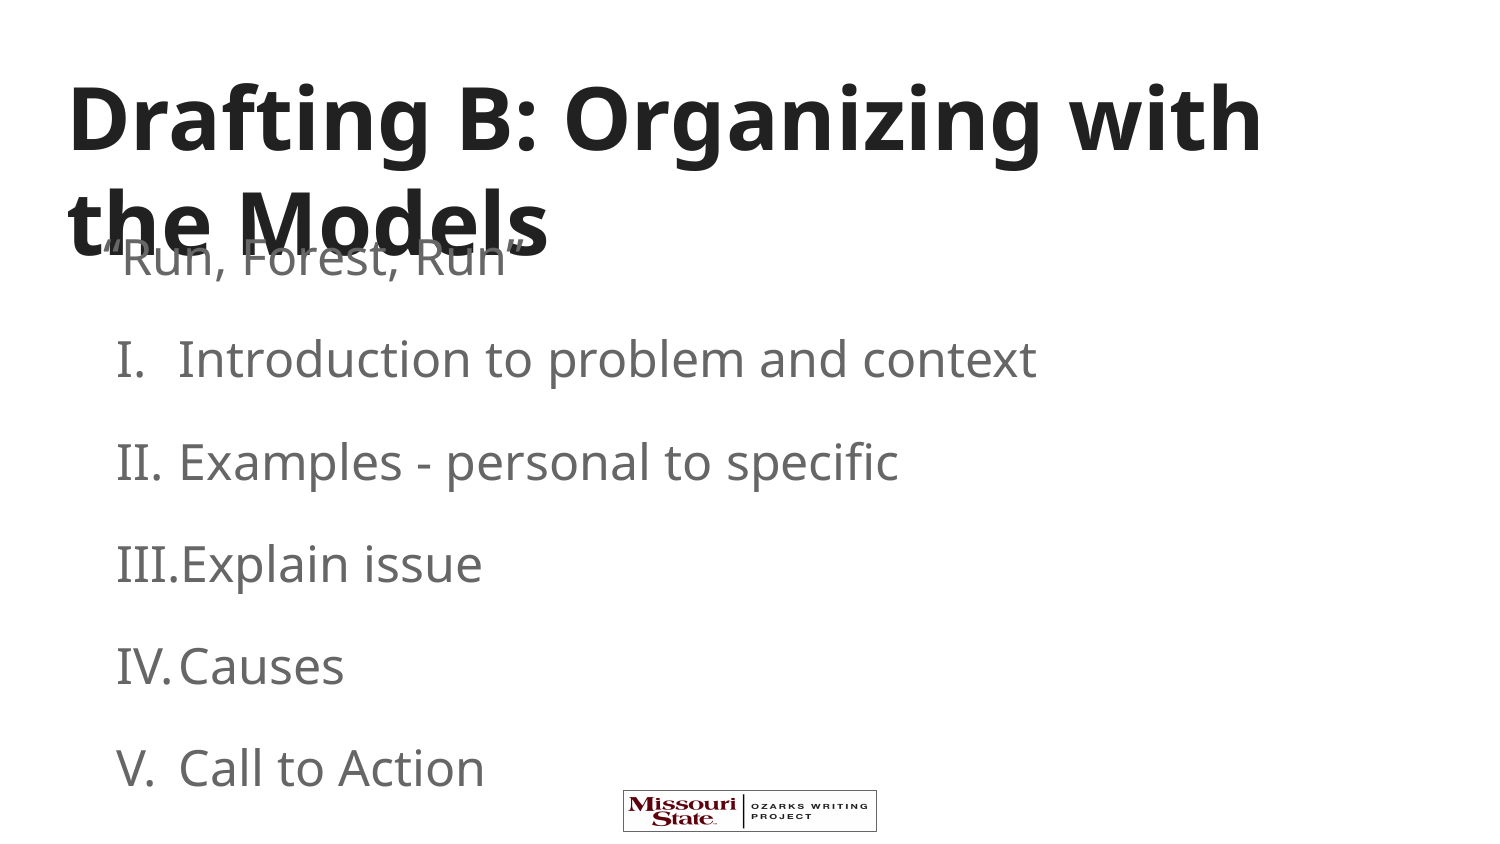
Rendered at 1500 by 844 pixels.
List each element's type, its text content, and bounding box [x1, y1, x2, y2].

list “Run, Forest, Run” Introduction to problem and context Examples - personal to specific Explain issue Causes Call to Action [88, 201, 1487, 750]
picture [624, 791, 876, 831]
title Drafting B: Organizing with the Models [51, 48, 1449, 180]
